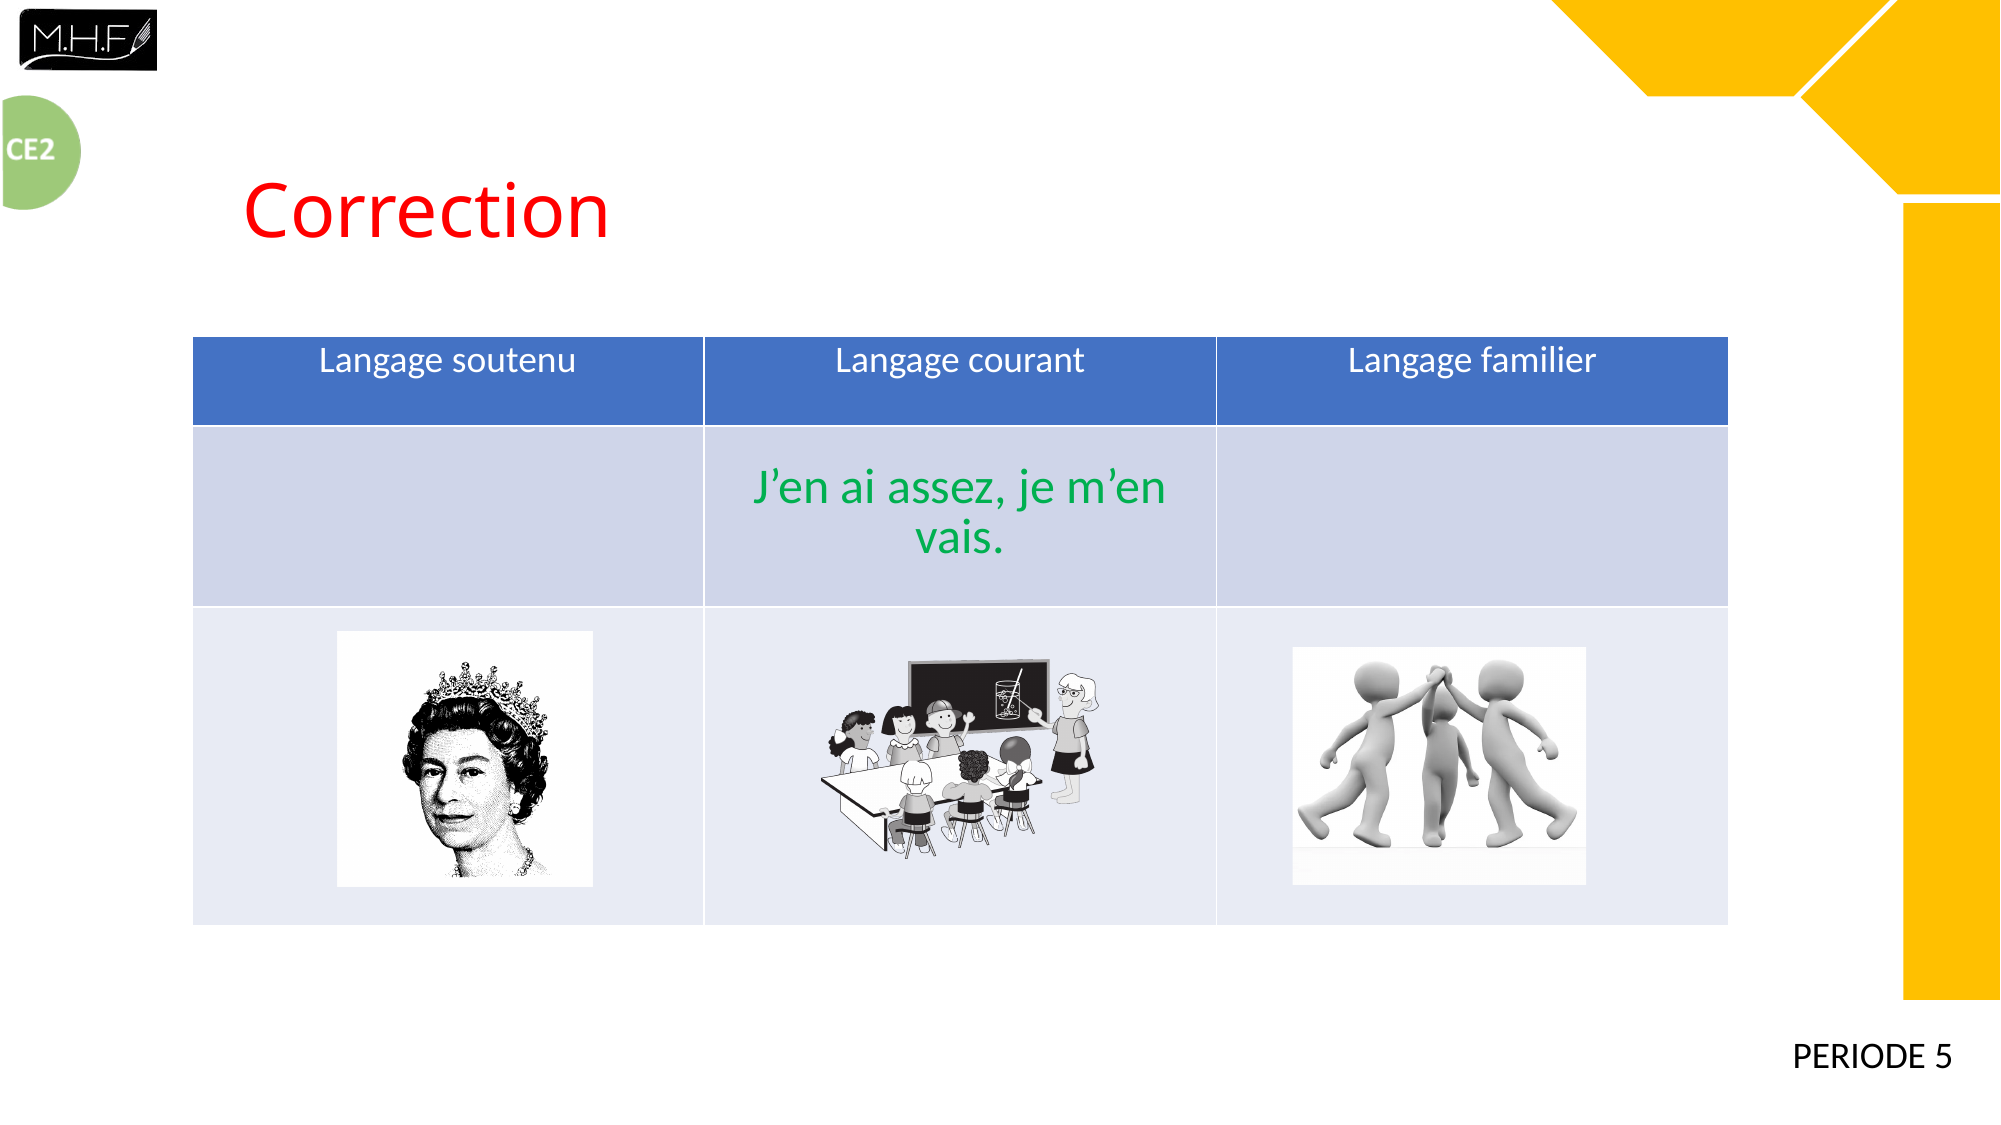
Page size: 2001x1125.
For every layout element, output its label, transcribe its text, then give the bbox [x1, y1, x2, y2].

table_cell [193, 427, 703, 606]
text_box [1549, 0, 1892, 98]
picture [0, 95, 101, 210]
table_cell [1217, 427, 1728, 606]
table_cell [1217, 608, 1728, 925]
picture [16, 7, 157, 74]
picture [821, 659, 1099, 859]
table_cell [705, 608, 1216, 925]
text_box [1799, 0, 2000, 196]
table_cell [193, 608, 703, 925]
table_header Langage soutenu [193, 337, 703, 425]
table_header Langage courant [705, 337, 1216, 425]
picture [1292, 647, 1587, 885]
table_header Langage familier [1217, 337, 1728, 425]
title Correction [227, 101, 1638, 336]
text_box PERIODE 5 [1364, 1023, 1969, 1125]
text_box [1902, 202, 2000, 1001]
table_cell J’en ai assez, je m’en vais. [705, 427, 1216, 606]
picture [337, 631, 593, 887]
